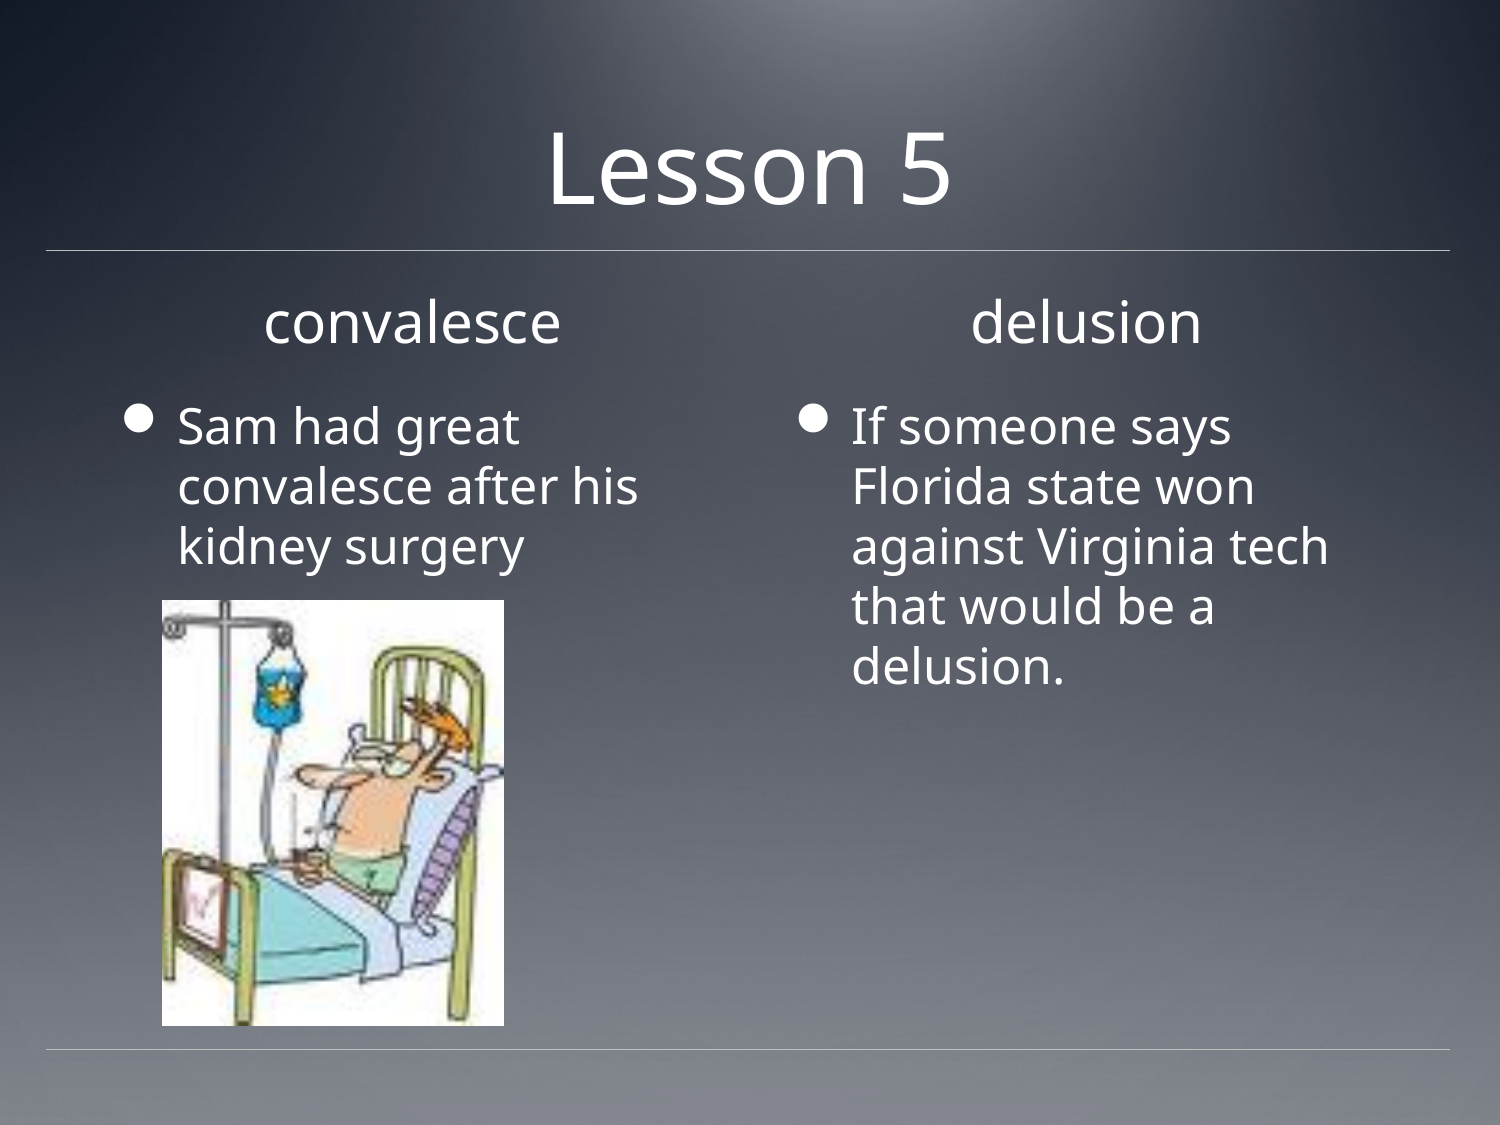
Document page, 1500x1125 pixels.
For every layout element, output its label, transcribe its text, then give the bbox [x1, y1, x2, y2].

picture [160, 598, 506, 1028]
list convalesce [105, 251, 721, 387]
list delusion [779, 251, 1395, 387]
list Sam had great convalesce after his kidney surgery [105, 387, 721, 1026]
list If someone says Florida state won against Virginia tech that would be a delusion. [779, 387, 1395, 1026]
title Lesson 5 [105, 17, 1394, 233]
